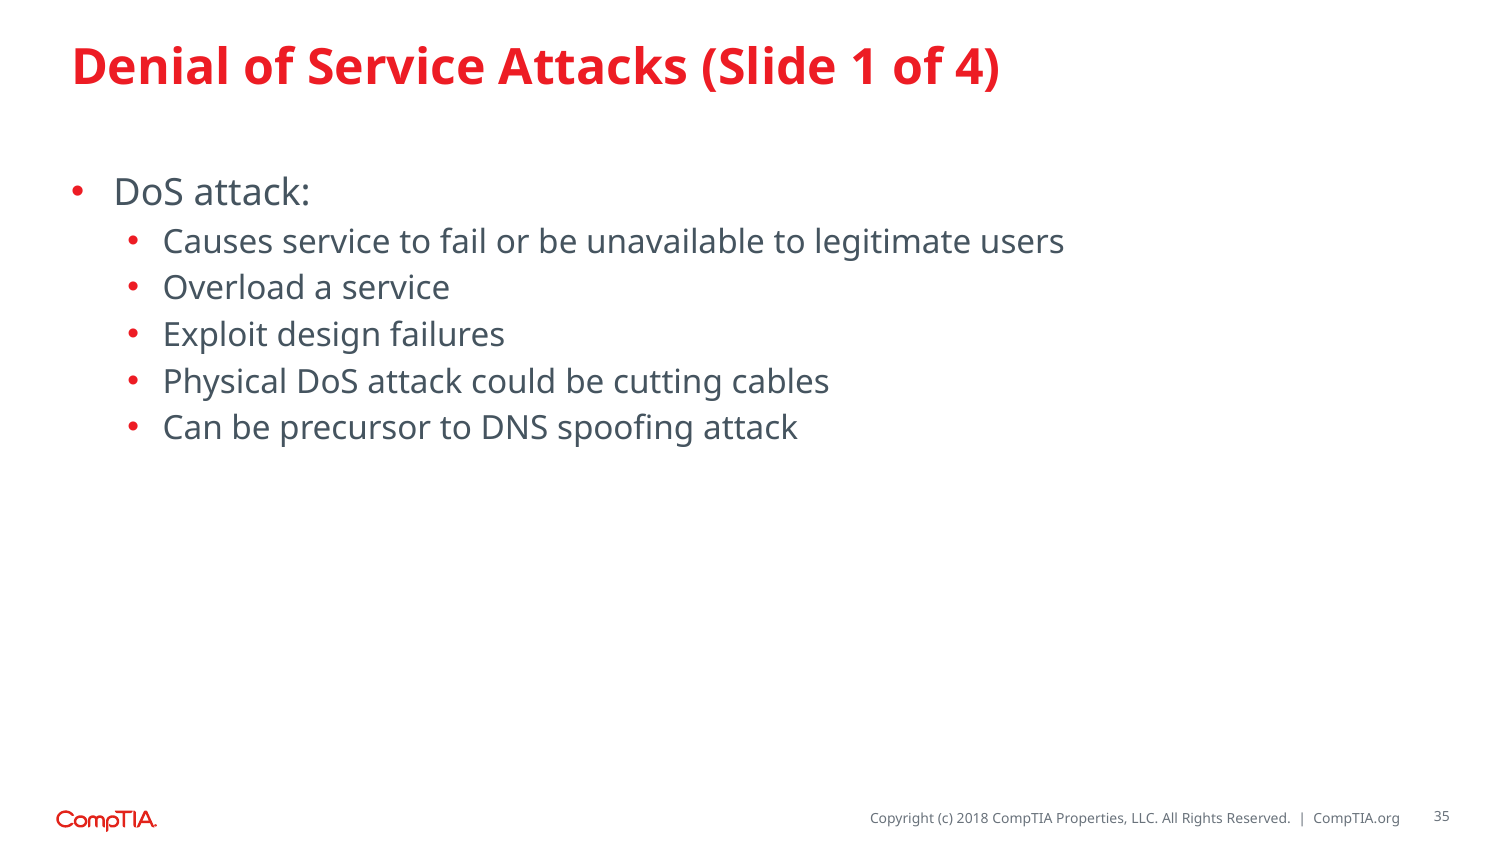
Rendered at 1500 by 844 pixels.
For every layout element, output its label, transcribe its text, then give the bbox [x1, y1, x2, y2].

title Denial of Service Attacks (Slide 1 of 4) [56, 12, 1444, 117]
slide_number 35 [1407, 800, 1450, 835]
list DoS attack: Causes service to fail or be unavailable to legitimate users Overload a service Exploit design failures Physical DoS attack could be cutting cables Can be precursor to DNS spoofing attack [56, 160, 1444, 746]
